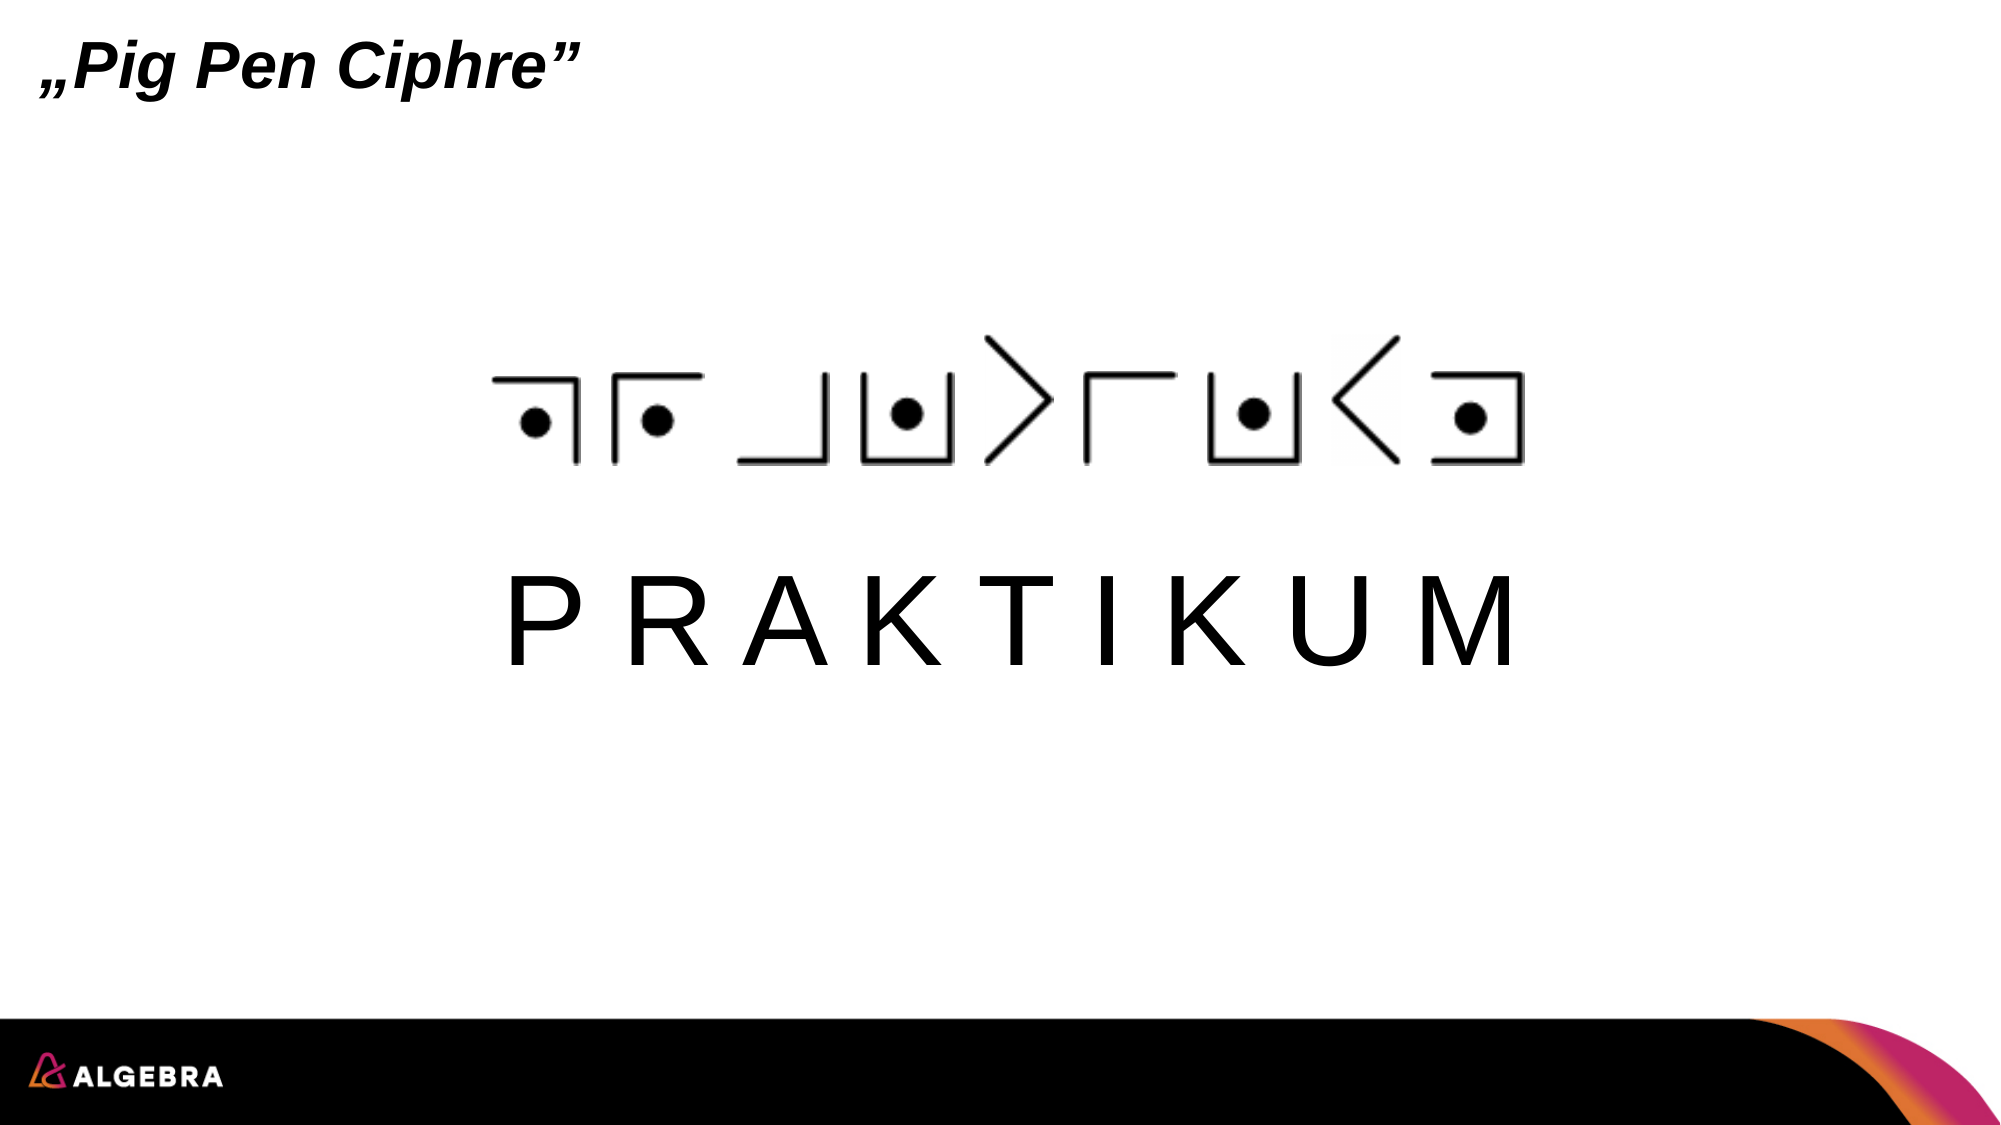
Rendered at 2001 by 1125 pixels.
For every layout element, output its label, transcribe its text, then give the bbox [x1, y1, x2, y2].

text_box P R A K T I K U M [486, 528, 1537, 699]
picture [0, 0, 2001, 1125]
title „Pig Pen Ciphre” [39, 23, 1989, 120]
